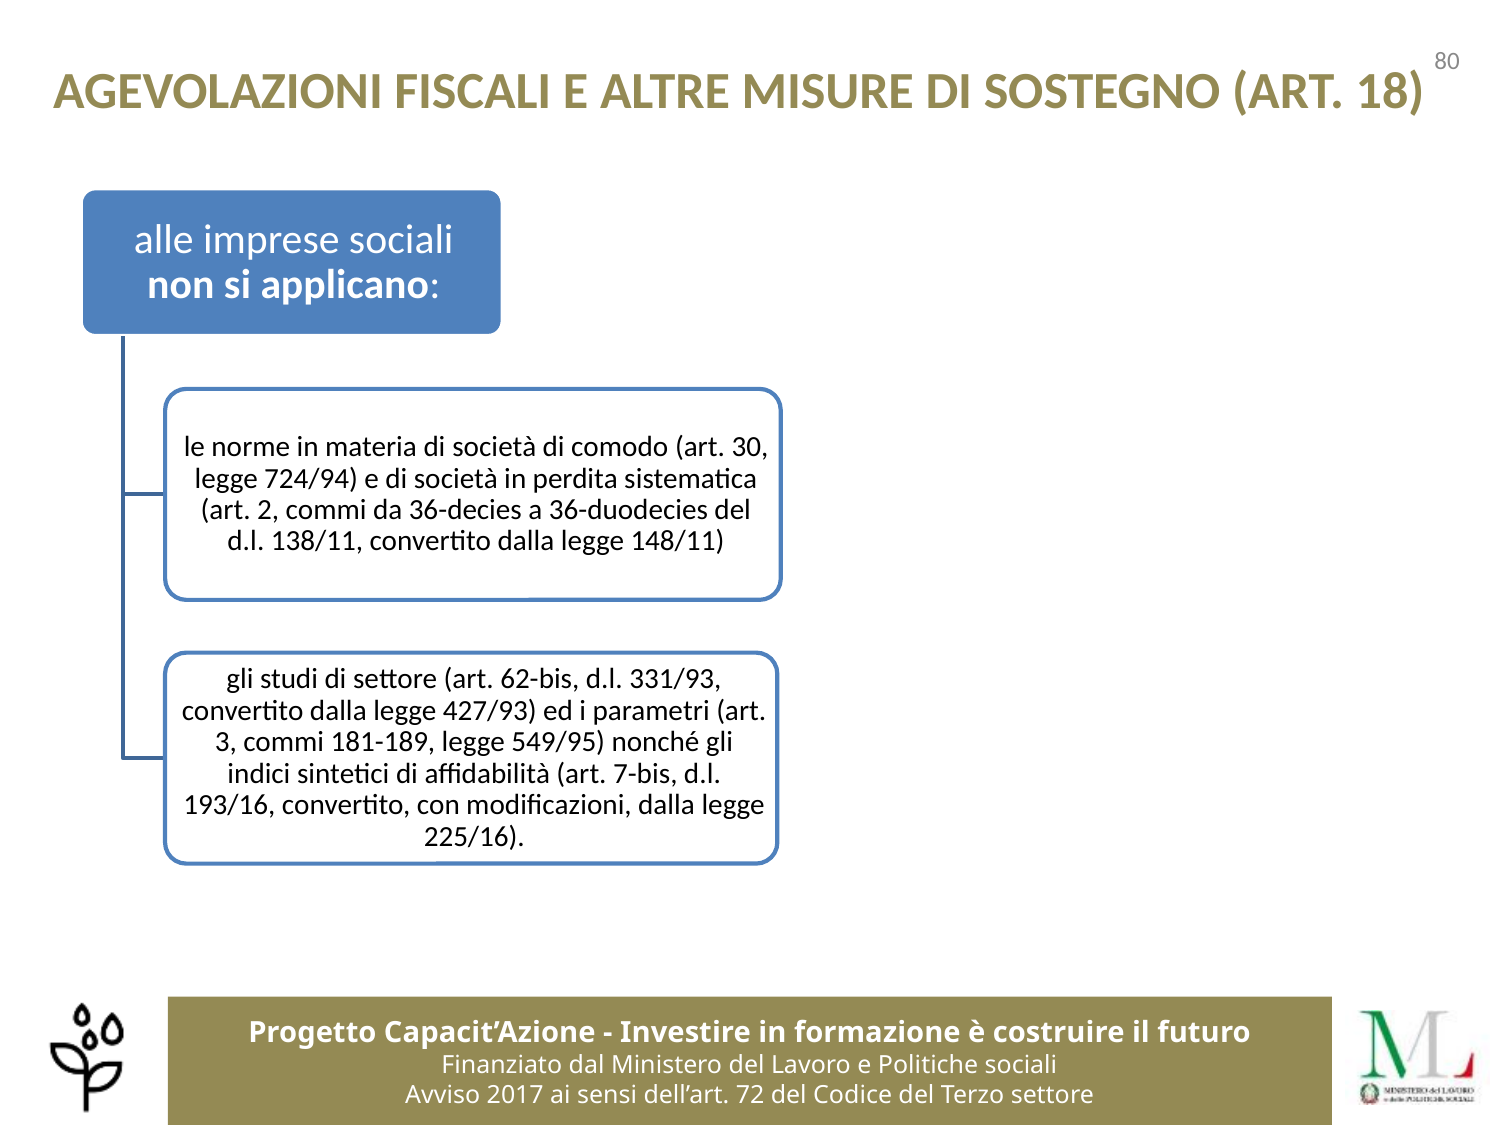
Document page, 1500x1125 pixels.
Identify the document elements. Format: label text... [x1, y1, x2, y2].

text_box AGEVOLAZIONI FISCALI E ALTRE MISURE DI SOSTEGNO (ART. 18) [38, 49, 1441, 127]
picture [1345, 1009, 1491, 1106]
text_box Progetto Capacit’Azione - Investire in formazione è costruire il futuro Finanziato dal Ministero del Lavoro e Politiche sociali Avviso 2017 ai sensi dell’art. 72 del Codice del Terzo settore [166, 994, 1334, 1125]
slide_number 80 [1124, 29, 1475, 90]
picture [47, 1002, 129, 1113]
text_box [61, 187, 800, 865]
